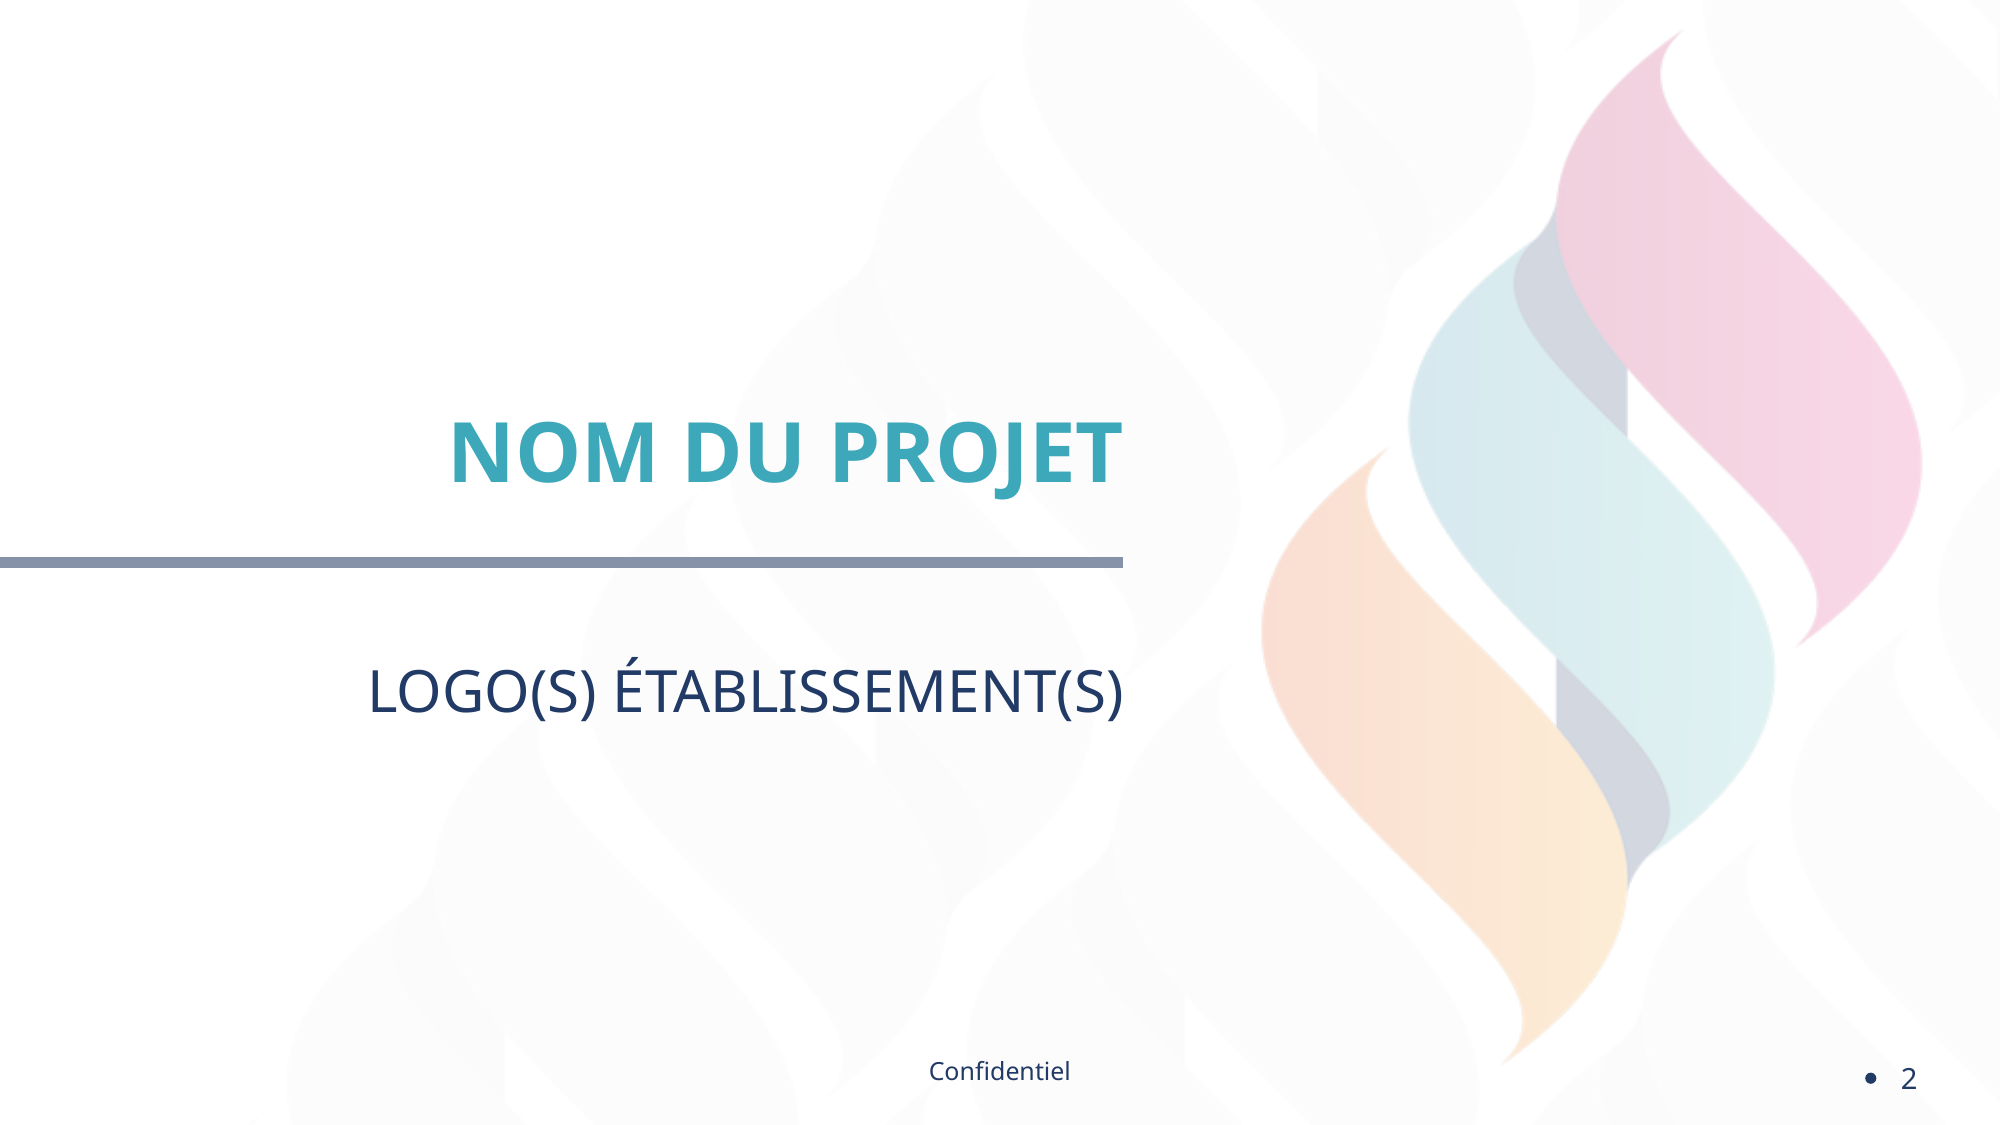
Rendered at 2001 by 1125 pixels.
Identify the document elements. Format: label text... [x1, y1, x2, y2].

subtitle Logo(s) établissement(s) [25, 611, 1139, 945]
footer Confidentiel [662, 1048, 1338, 1109]
title Nom du projet [25, 56, 1139, 508]
slide_number 2 [1886, 1052, 2000, 1119]
